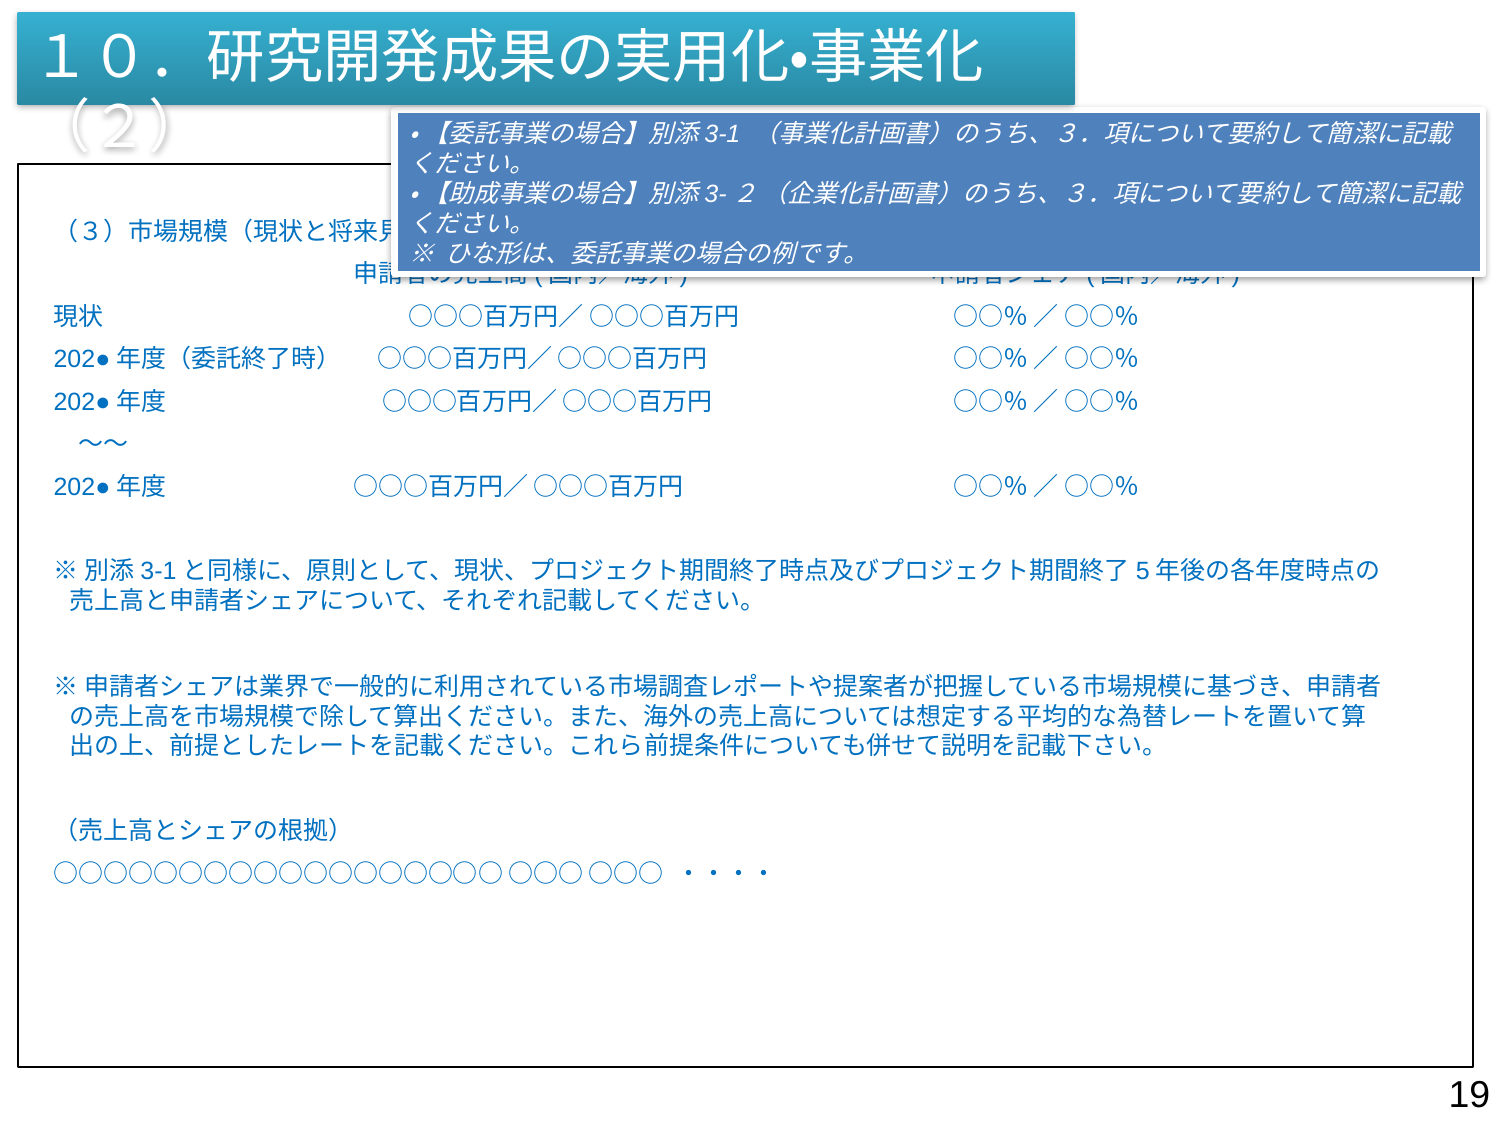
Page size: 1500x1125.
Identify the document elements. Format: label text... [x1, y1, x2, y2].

text_box [16, 162, 1475, 1069]
text_box １０．研究開発成果の実用化・事業化（２） [17, 12, 1075, 105]
text_box 19 [1402, 1074, 1491, 1112]
text_box ・ 【委託事業の場合】別添3-1 （事業化計画書）のうち、３．項について要約して簡潔に記載ください。 ・ 【助成事業の場合】別添3-２ （企業化計画書）のうち、３．項について要約して簡潔に記載ください。 ※ ひな形は、委託事業の場合の例です。 [391, 107, 1486, 277]
text_box （３）市場規模（現状と将来見通し） 申請者の売上高(国内／海外) 申請者シェア(国内／海外) 現状 ○○○百万円／ ○○○百万円 ○○％ ／ ○○％ 202●年度（委託終了時） ○○○百万円／ ○○○百万円 ○○％ ／ ○○％ 202●年度 ○○○百万円／ ○○○百万円 ○○％ ／ ○○％ ～～ 202●年度 ○○○百万円／ ○○○百万円 ○○％ ／ ○○％ ※別添3-1と同様に、原則として、現状、プロジェクト期間終了時点及びプロジェクト期間終了5年後の各年度時点の売上高と申請者シェアについて、それぞれ記載してください。 ※申請者シェアは業界で一般的に利用されている市場調査レポートや提案者が把握している市場規模に基づき、申請者の売上高を市場規模で除して算出ください。また、海外の売上高については想定する平均的な為替レートを置いて算出の上、前提としたレートを記載ください。これら前提条件についても併せて説明を記載下さい。 （売上高とシェアの根拠） ○○○○○○○○○○○○○○○○○○ ○○○ ○○○ ・・・・ [38, 208, 1404, 937]
